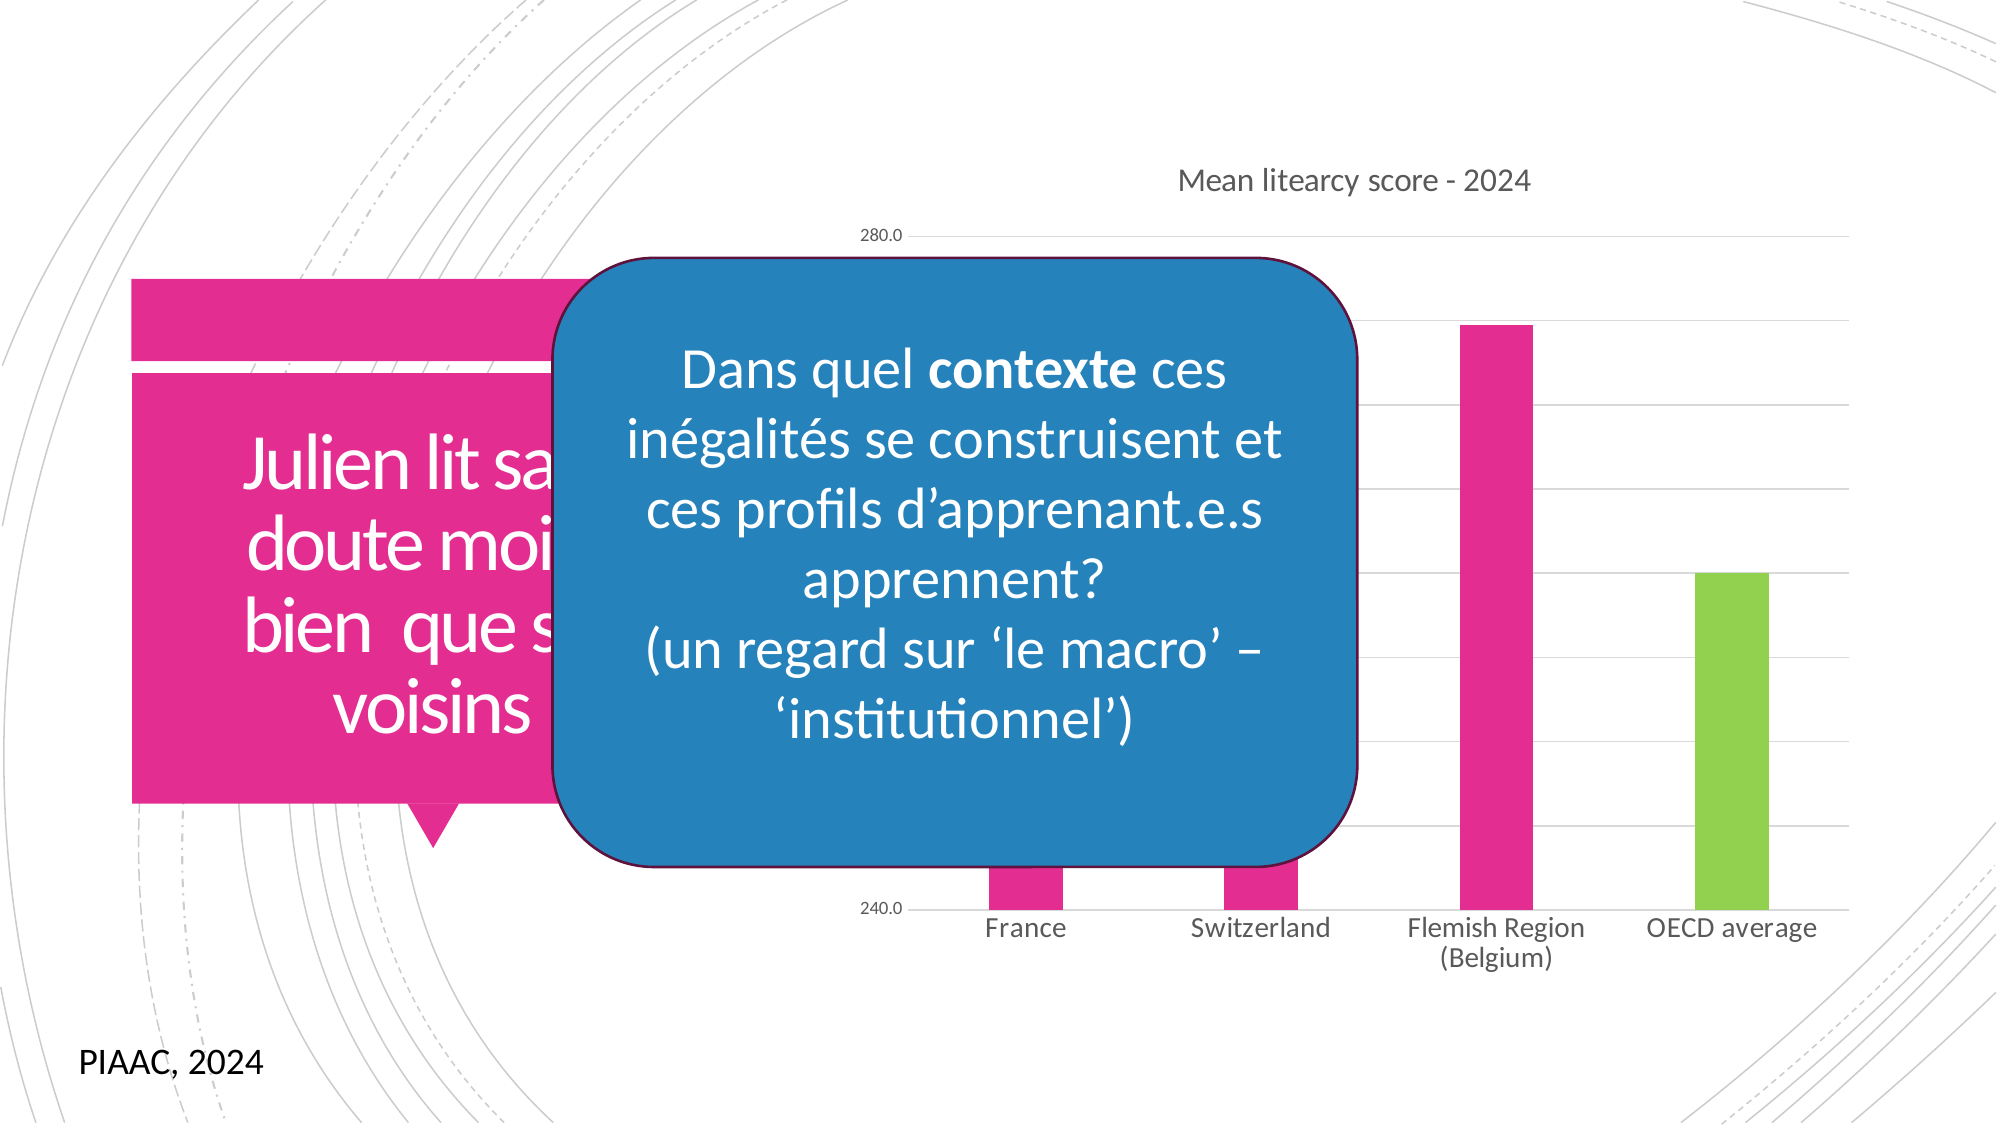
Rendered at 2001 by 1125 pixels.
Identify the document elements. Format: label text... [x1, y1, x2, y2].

title Julien lit sans doute moins bien que ses voisins [145, 385, 553, 789]
text_box PIAAC, 2024 [63, 1029, 280, 1090]
text_box Dans quel contexte ces inégalités se construisent et ces profils d’apprenant.e.s apprennent? (un regard sur ‘le macro’ – ‘institutionnel’) [551, 256, 839, 869]
chart [839, 131, 1871, 993]
